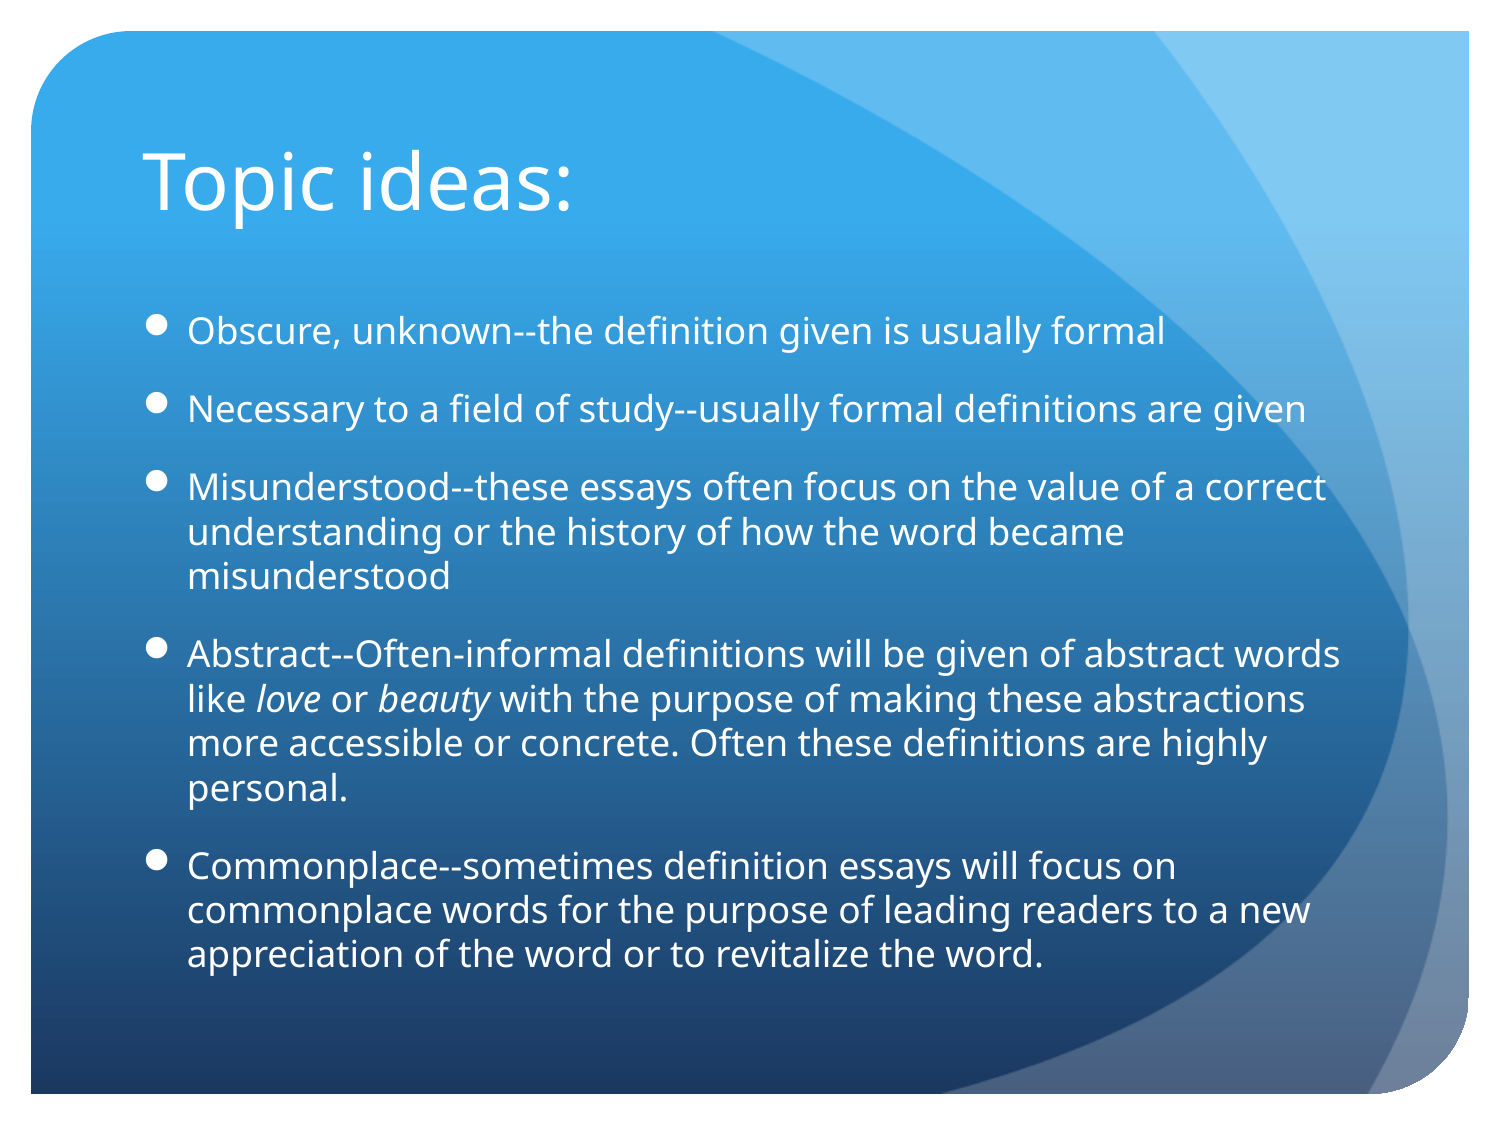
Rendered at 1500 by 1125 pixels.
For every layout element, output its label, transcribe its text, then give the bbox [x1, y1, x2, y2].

picture [24, 30, 1473, 1094]
title Topic ideas: [127, 62, 1372, 234]
list Obscure, unknown--the definition given is usually formal Necessary to a field of study--usually formal definitions are given Misunderstood--these essays often focus on the value of a correct understanding or the history of how the word became misunderstood Abstract--Often-informal definitions will be given of abstract words like love or beauty with the purpose of making these abstractions more accessible or concrete. Often these definitions are highly personal. Commonplace--sometimes definition essays will focus on commonplace words for the purpose of leading readers to a new appreciation of the word or to revitalize the word. [127, 299, 1372, 991]
